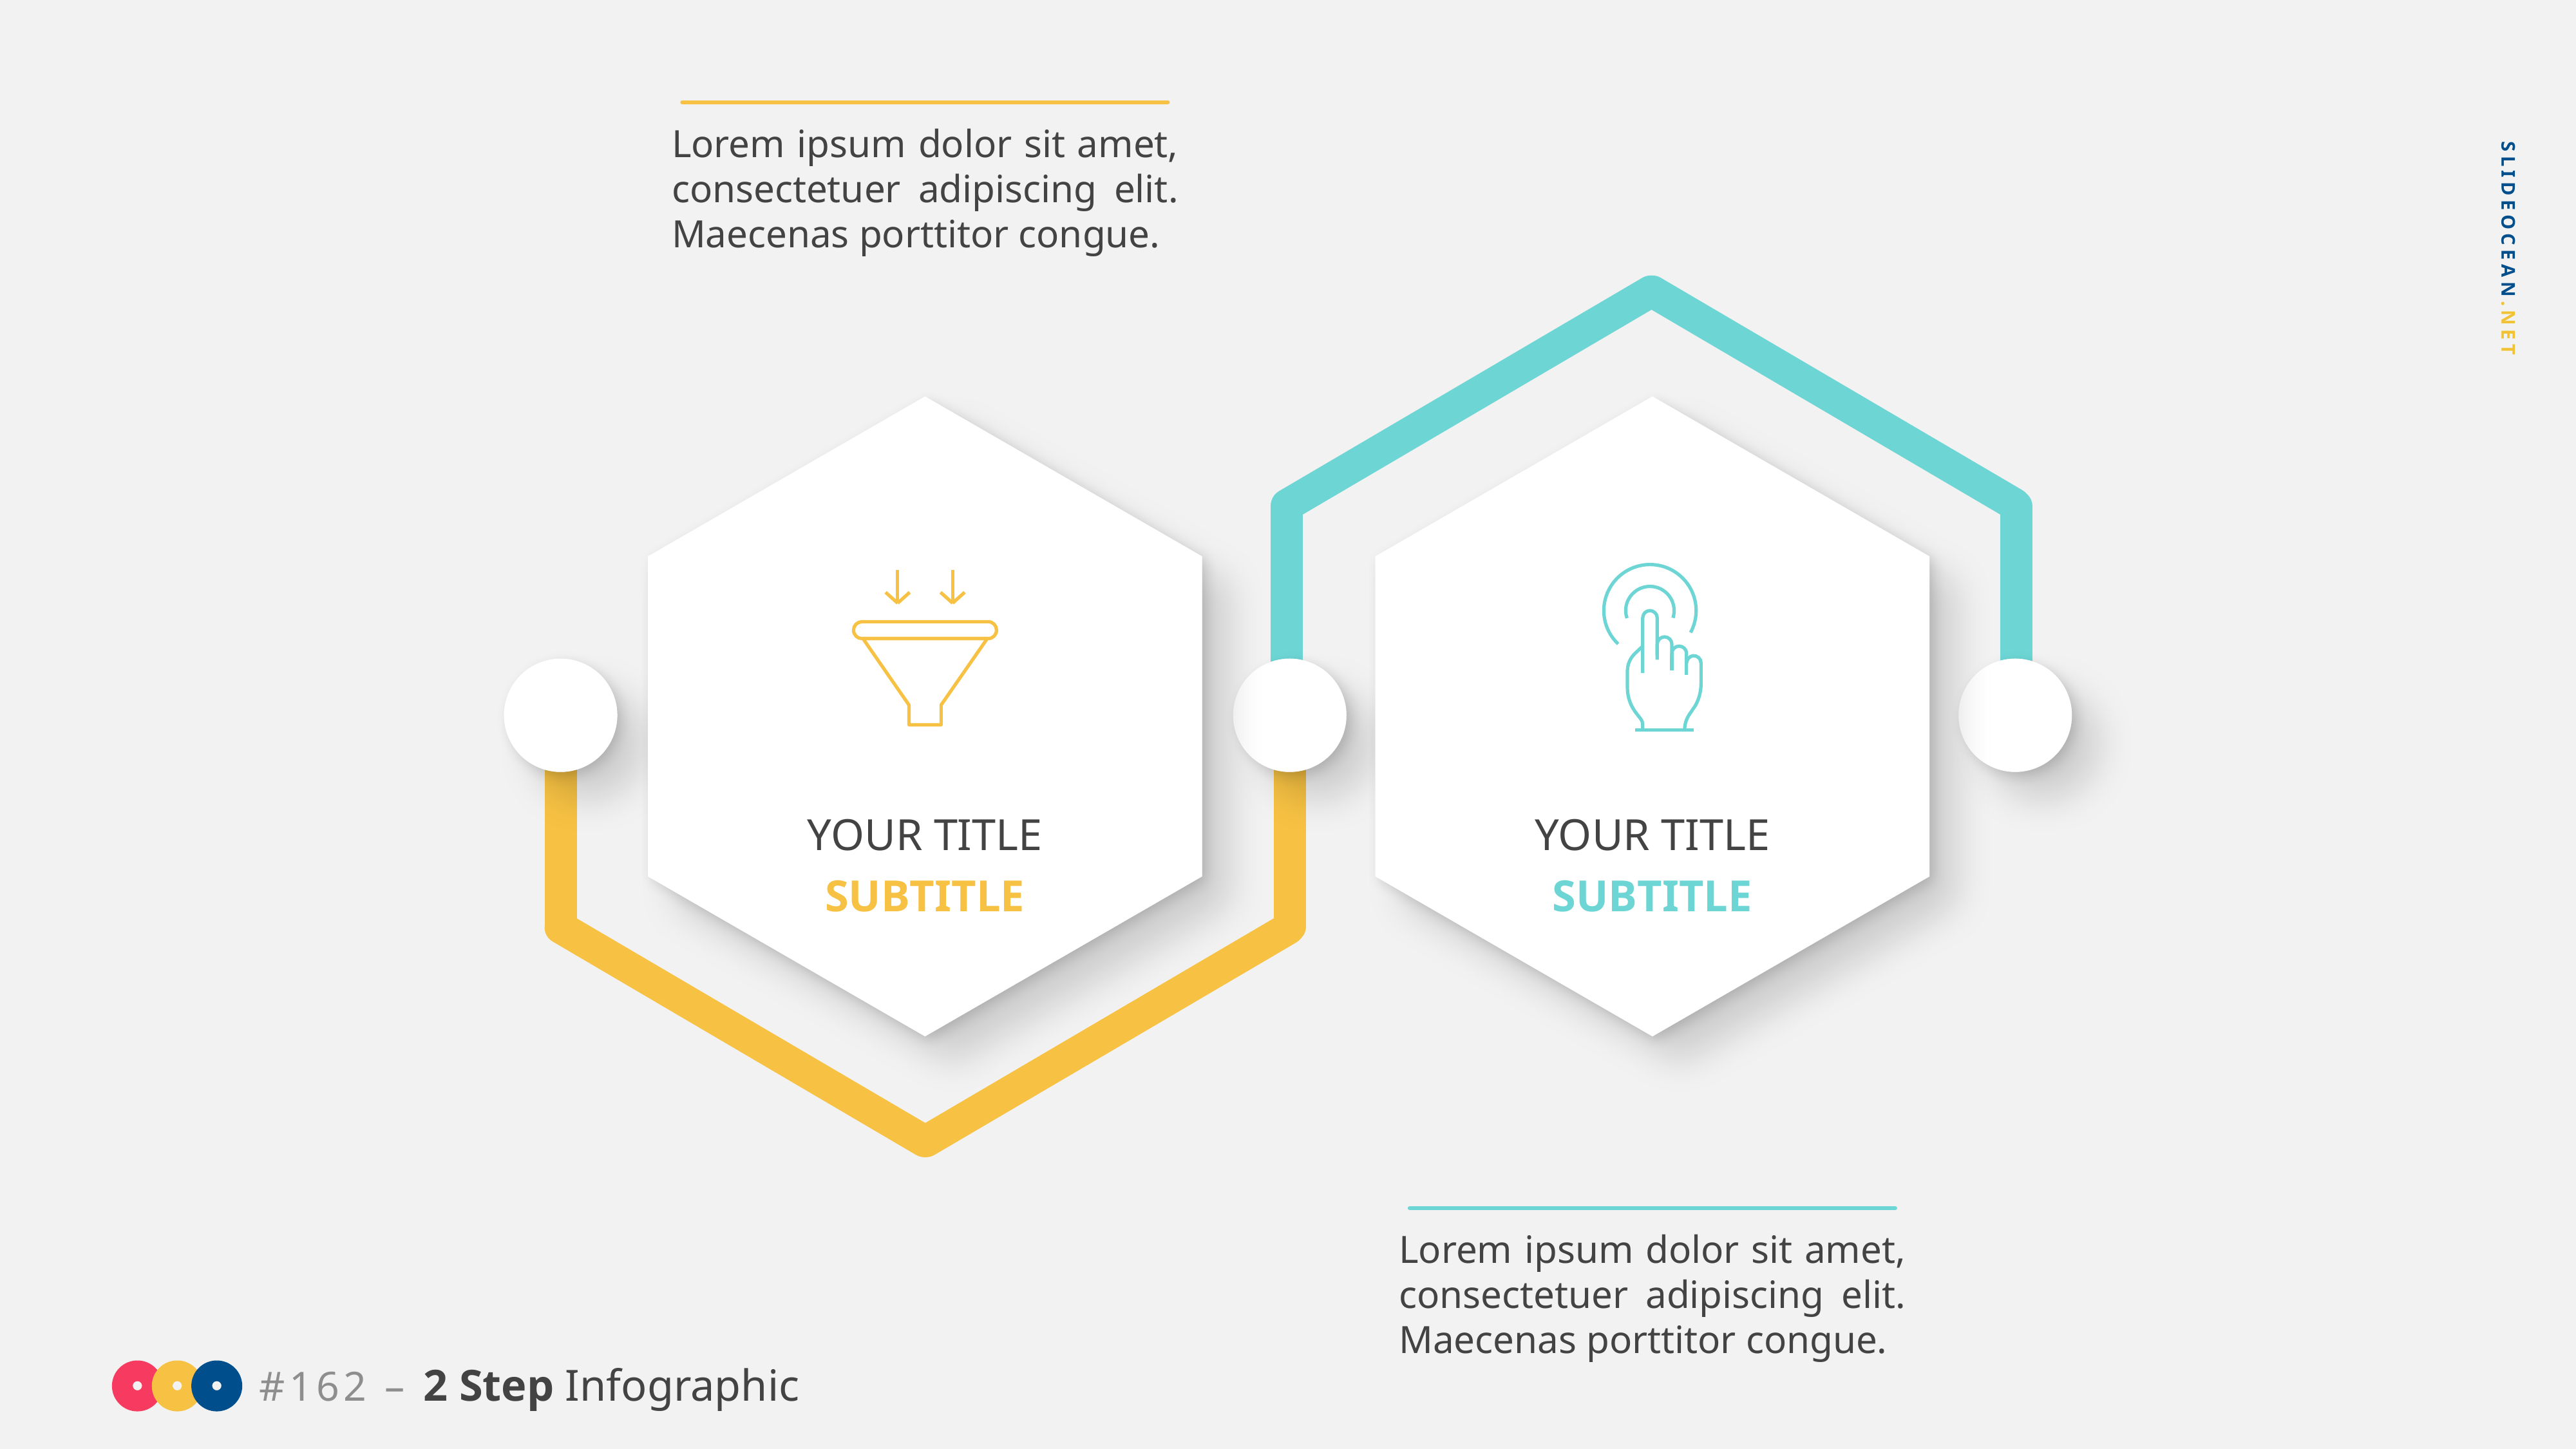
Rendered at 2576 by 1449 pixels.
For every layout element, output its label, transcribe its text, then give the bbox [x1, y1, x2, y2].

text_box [662, 102, 1188, 261]
text_box #162 – 2 Step Infographic [259, 1358, 908, 1410]
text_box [1375, 396, 1930, 1037]
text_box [1287, 291, 2016, 717]
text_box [648, 396, 1202, 1037]
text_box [504, 658, 618, 772]
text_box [1233, 658, 1347, 772]
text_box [1389, 1208, 1915, 1368]
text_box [560, 716, 1290, 1141]
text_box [1436, 802, 1869, 925]
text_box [1958, 658, 2072, 772]
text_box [708, 802, 1142, 925]
